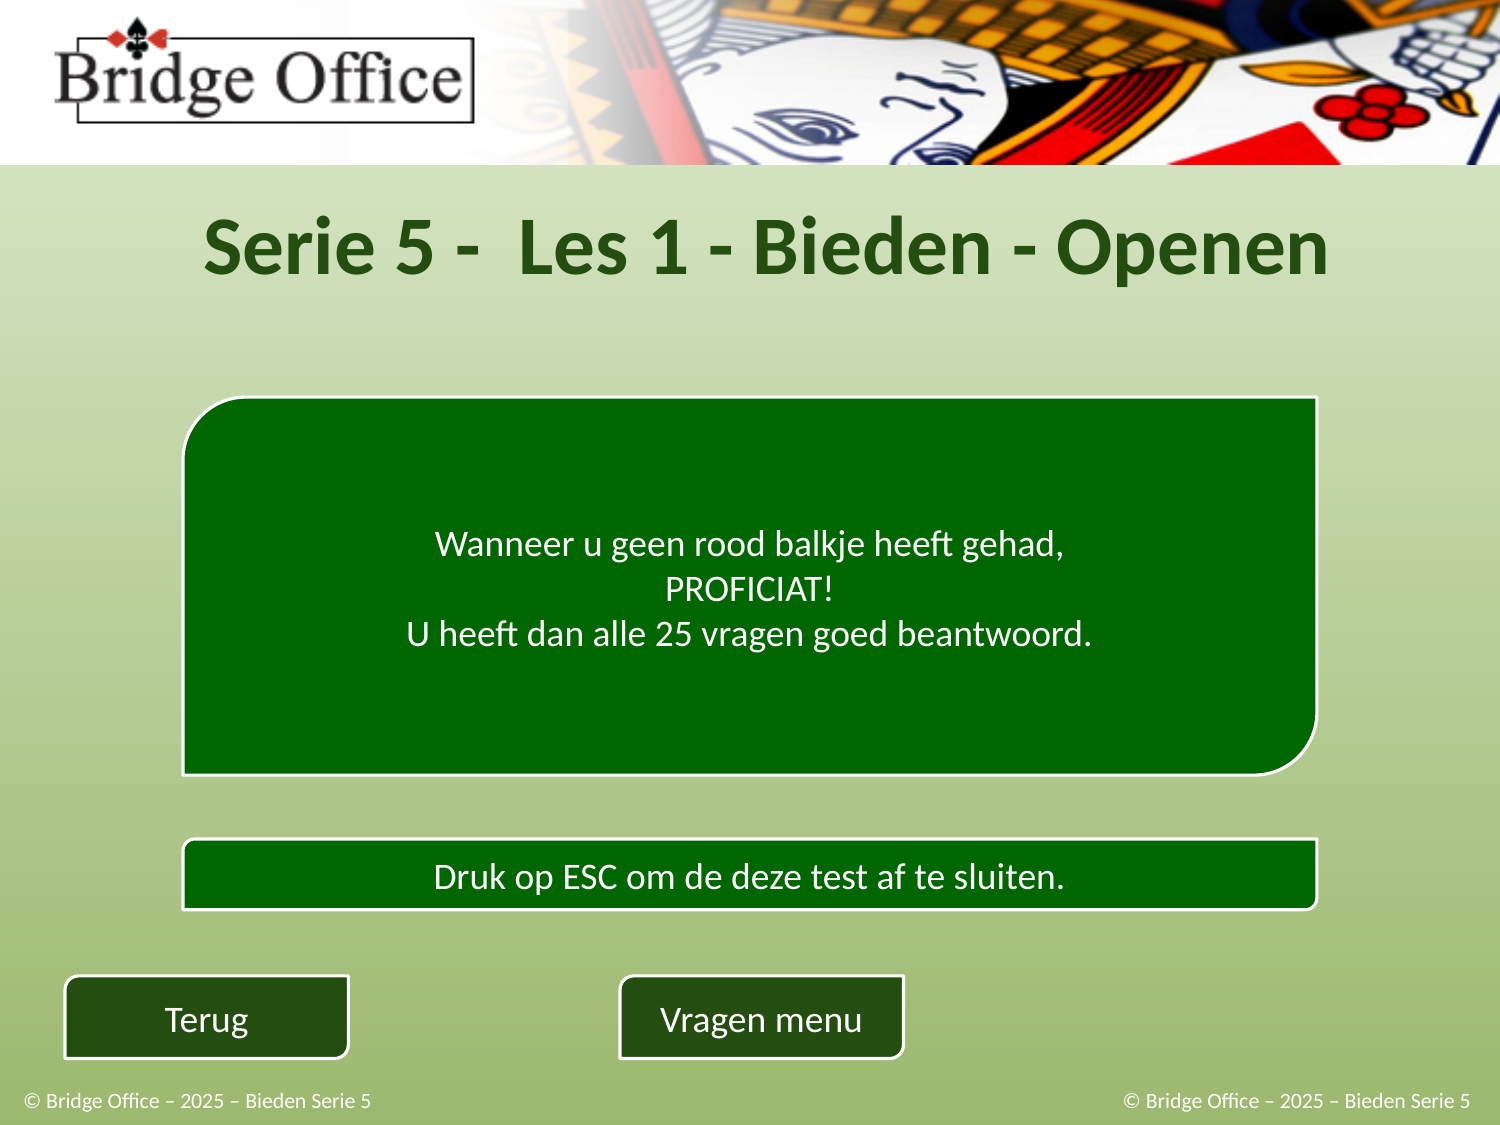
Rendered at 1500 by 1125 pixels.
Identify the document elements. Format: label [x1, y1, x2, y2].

text_box [8, 1079, 393, 1121]
text_box [63, 974, 350, 1061]
text_box [181, 395, 1319, 777]
picture [0, 0, 1500, 166]
text_box [64, 183, 1470, 299]
text_box [618, 974, 906, 1061]
text_box [1107, 1079, 1500, 1121]
text_box [181, 837, 1319, 912]
